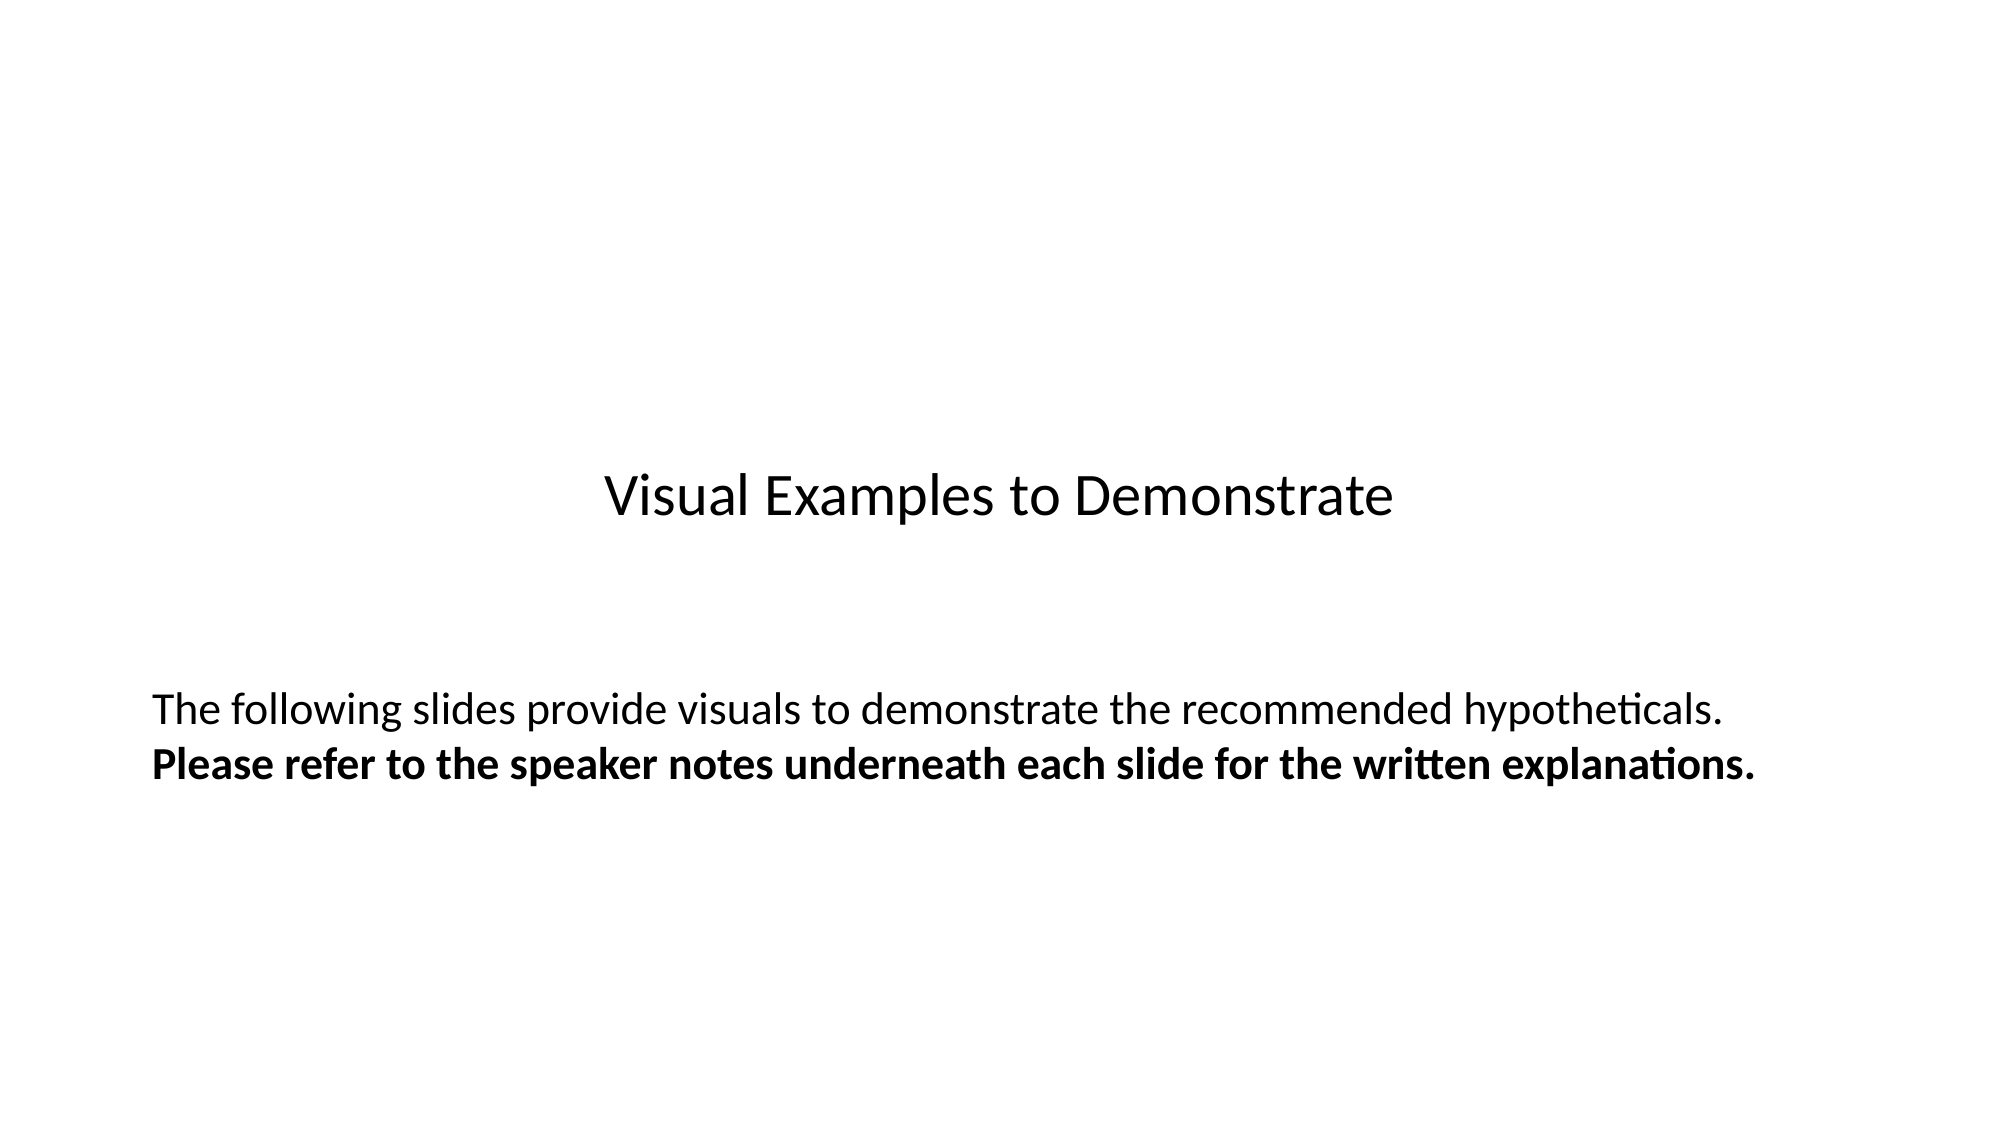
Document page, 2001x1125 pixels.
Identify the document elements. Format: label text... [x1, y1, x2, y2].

title Visual Examples to Demonstrate [137, 453, 1863, 671]
text_box The following slides provide visuals to demonstrate the recommended hypotheticals. Please refer to the speaker notes underneath each slide for the written explanations. [137, 671, 1865, 797]
